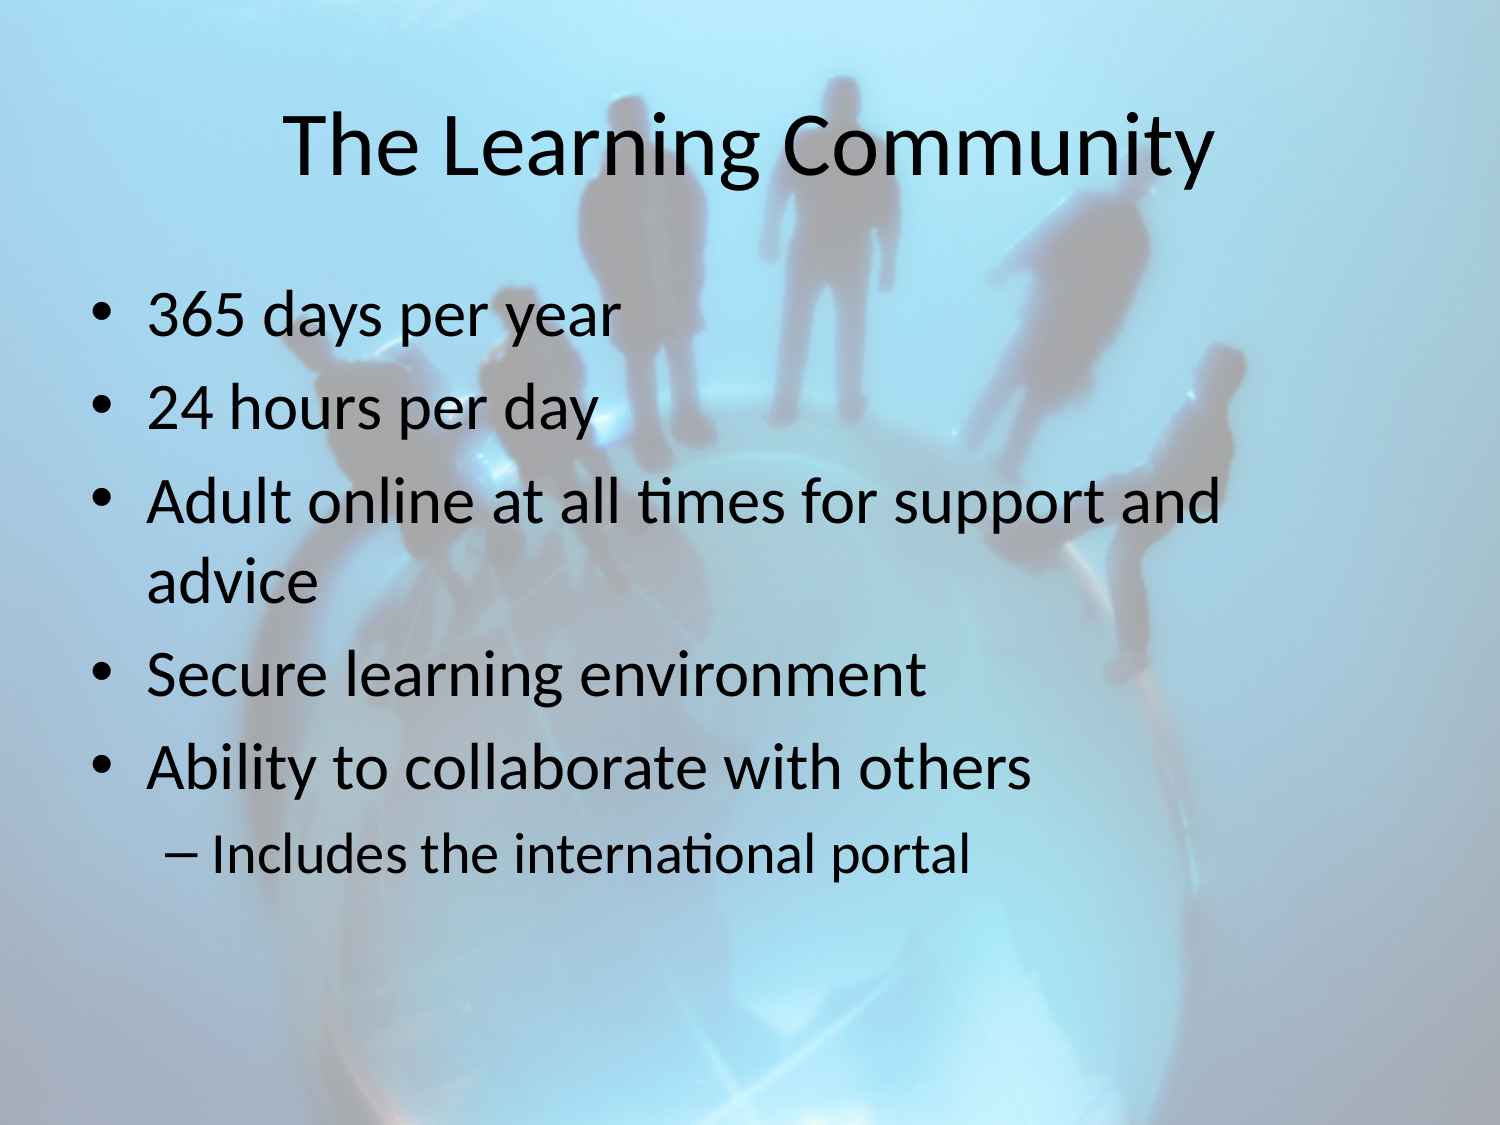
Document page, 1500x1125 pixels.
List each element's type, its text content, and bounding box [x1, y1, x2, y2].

list 365 days per year 24 hours per day Adult online at all times for support and advice Secure learning environment Ability to collaborate with others Includes the international portal [75, 262, 1425, 1005]
title The Learning Community [75, 45, 1425, 233]
